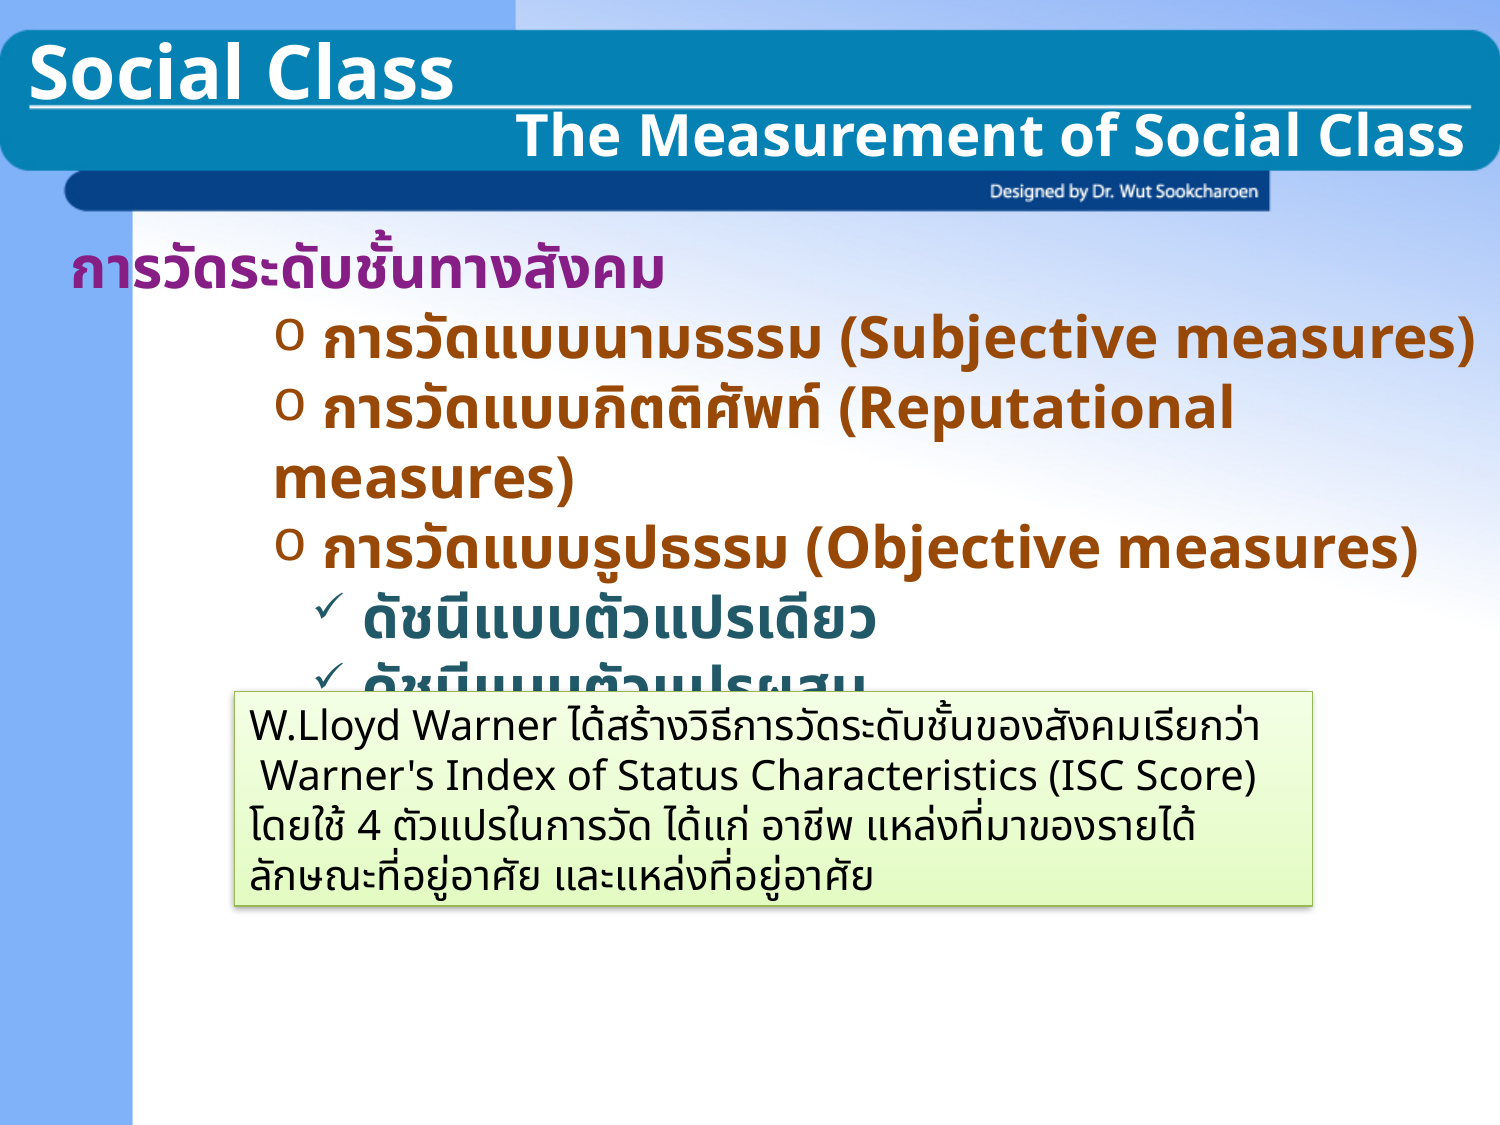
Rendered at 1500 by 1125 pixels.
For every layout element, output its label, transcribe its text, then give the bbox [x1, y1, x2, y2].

picture [0, 146, 1500, 1125]
text_box Social Class [13, 32, 1475, 107]
text_box การวัดแบบนามธรรม (Subjective measures) การวัดแบบกิตติศัพท์ (Reputational measures) การวัดแบบรูปธรรม (Objective measures) ดัชนีแบบตัวแปรเดียว ดัชนีแบบตัวแปรผสม [257, 292, 1500, 728]
text_box W.Lloyd Warner ได้สร้างวิธีการวัดระดับชั้นของสังคมเรียกว่า Warner's Index of Status Characteristics (ISC Score) โดยใช้ 4 ตัวแปรในการวัด ได้แก่ อาชีพ แหล่งที่มาของรายได้ ลักษณะที่อยู่อาศัย และแหล่งที่อยู่อาศัย [234, 691, 1313, 907]
picture [0, 0, 1500, 54]
text_box การวัดระดับชั้นทางสังคม [56, 222, 682, 308]
text_box The Measurement of Social Class [37, 108, 1481, 172]
